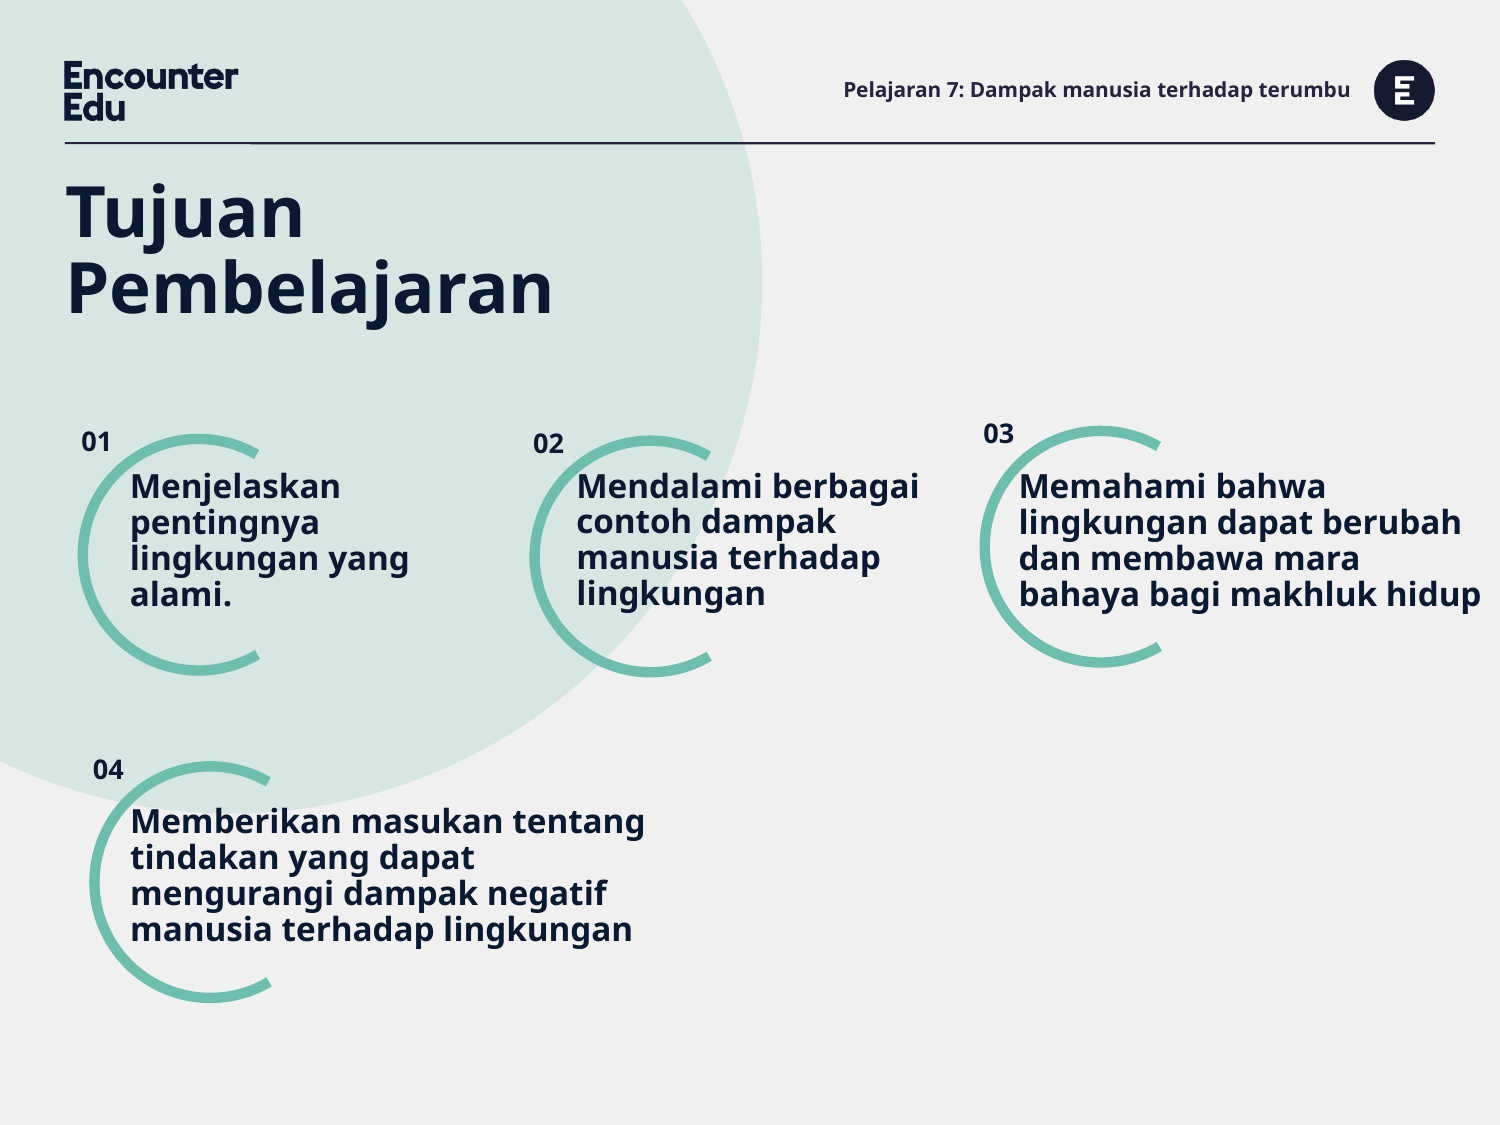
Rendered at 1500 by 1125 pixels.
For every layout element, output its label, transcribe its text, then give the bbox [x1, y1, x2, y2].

picture [1372, 58, 1436, 122]
list Mendalami berbagai contoh dampak manusia terhadap lingkungan [568, 461, 998, 636]
list Menjelaskan pentingnya lingkungan yang alami. [121, 462, 490, 636]
list Memahami bahwa lingkungan dapat berubah dan membawa mara bahaya bagi makhluk hidup [1010, 462, 1500, 636]
title Pelajaran 7: Dampak manusia terhadap terumbu [749, 67, 1359, 114]
picture [60, 59, 243, 122]
list Memberikan masukan tentang tindakan yang dapat mengurangi dampak negatif manusia terhadap lingkungan [122, 796, 663, 971]
list Tujuan Pembelajaran [56, 167, 583, 229]
